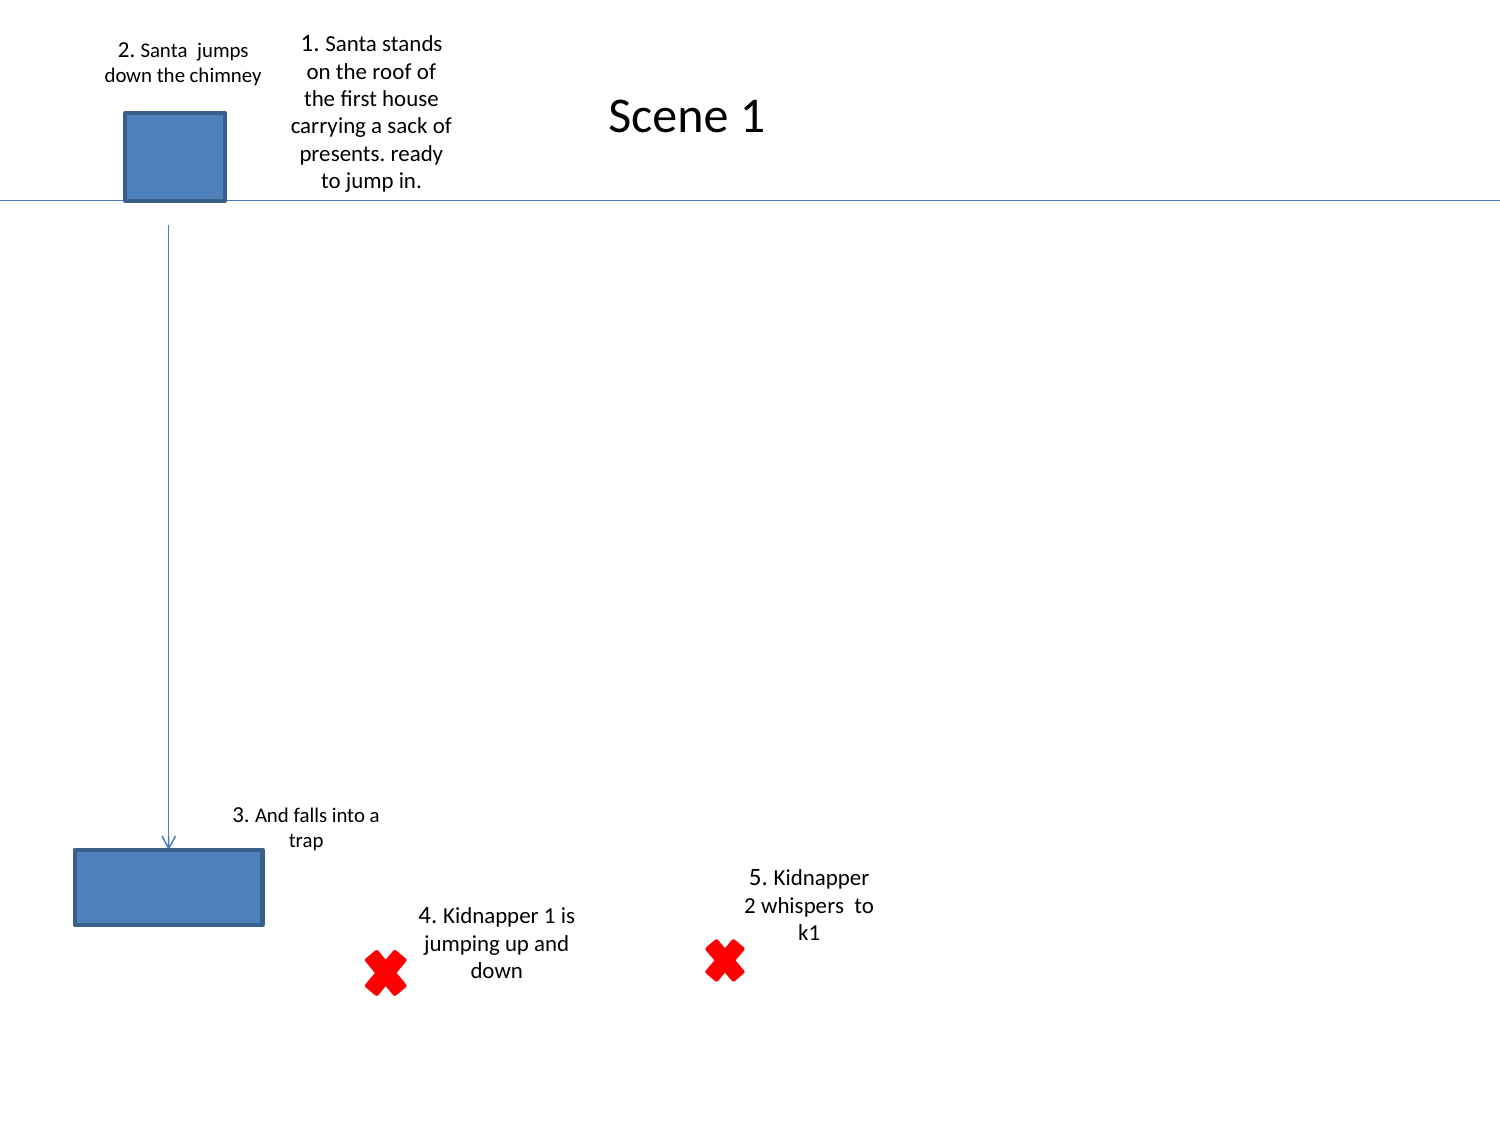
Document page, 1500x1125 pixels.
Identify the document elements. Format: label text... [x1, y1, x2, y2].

text_box [123, 111, 227, 199]
text_box 2. Santa jumps down the chimney [89, 26, 274, 94]
text_box [73, 848, 265, 927]
text_box Scene 1 [593, 74, 1025, 150]
text_box [705, 939, 745, 982]
text_box 3. And falls into a trap [199, 791, 413, 859]
text_box 4. Kidnapper 1 is jumping up and down [400, 891, 594, 991]
text_box 5. Kidnapper 2 whispers to k1 [726, 863, 893, 943]
text_box [364, 950, 407, 996]
text_box 1. Santa stands on the roof of the first house carrying a sack of presents. ready to jump in. [274, 18, 469, 199]
